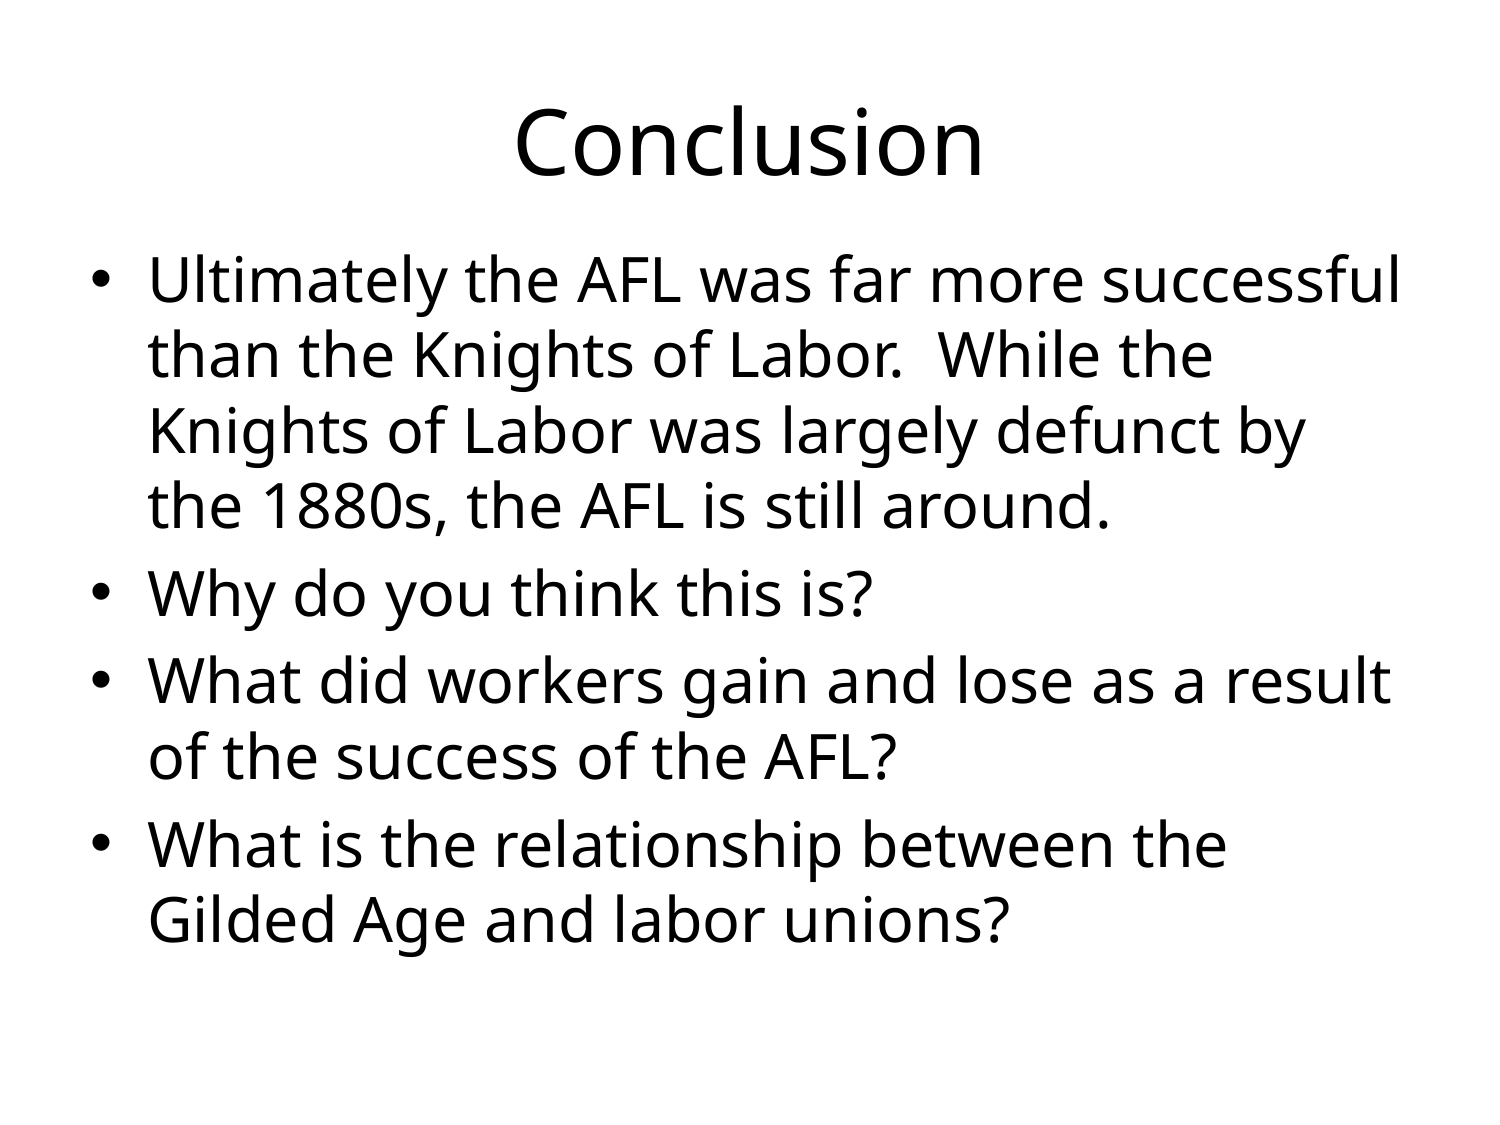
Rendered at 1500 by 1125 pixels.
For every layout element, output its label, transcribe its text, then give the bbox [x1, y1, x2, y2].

list Ultimately the AFL was far more successful than the Knights of Labor. While the Knights of Labor was largely defunct by the 1880s, the AFL is still around. Why do you think this is? What did workers gain and lose as a result of the success of the AFL? What is the relationship between the Gilded Age and labor unions? [75, 232, 1425, 1005]
title Conclusion [75, 45, 1425, 232]
